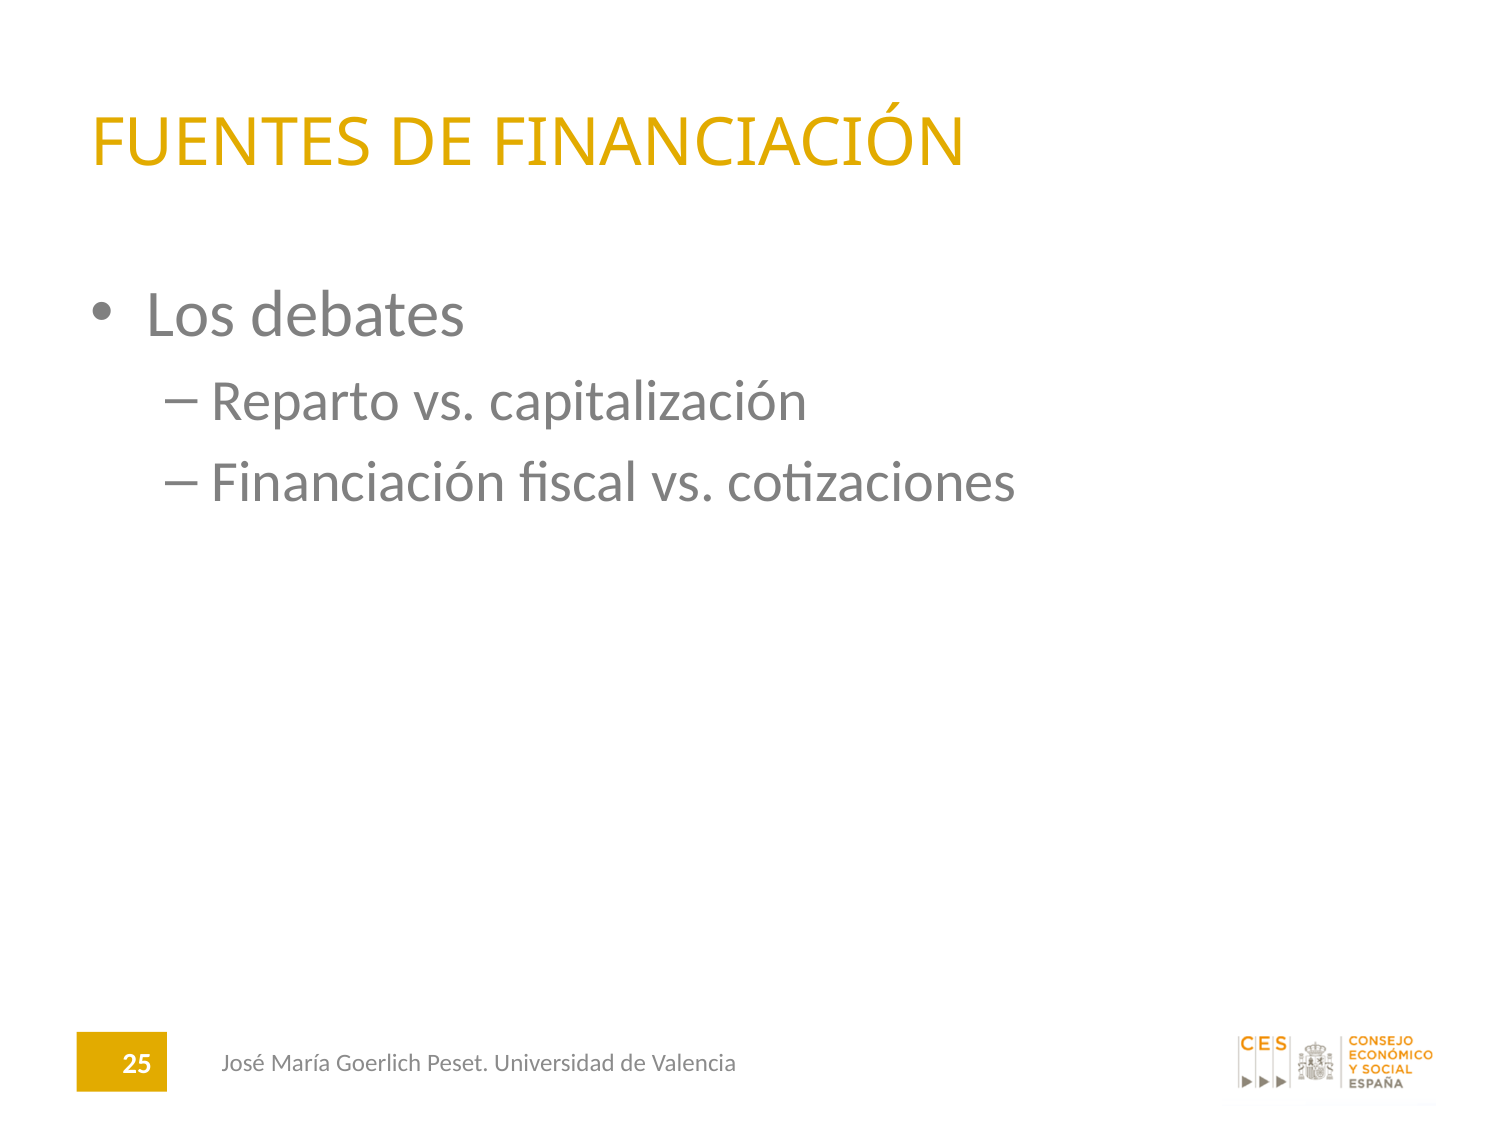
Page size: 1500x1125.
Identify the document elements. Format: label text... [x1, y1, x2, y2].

slide_number 25 [76, 1031, 167, 1092]
list Los debates Reparto vs. capitalización Financiación fiscal vs. cotizaciones [75, 262, 1425, 1005]
picture [1222, 1017, 1436, 1106]
title Fuentes de financiación [75, 45, 1425, 233]
footer José María Goerlich Peset. Universidad de Valencia [206, 1031, 1211, 1092]
